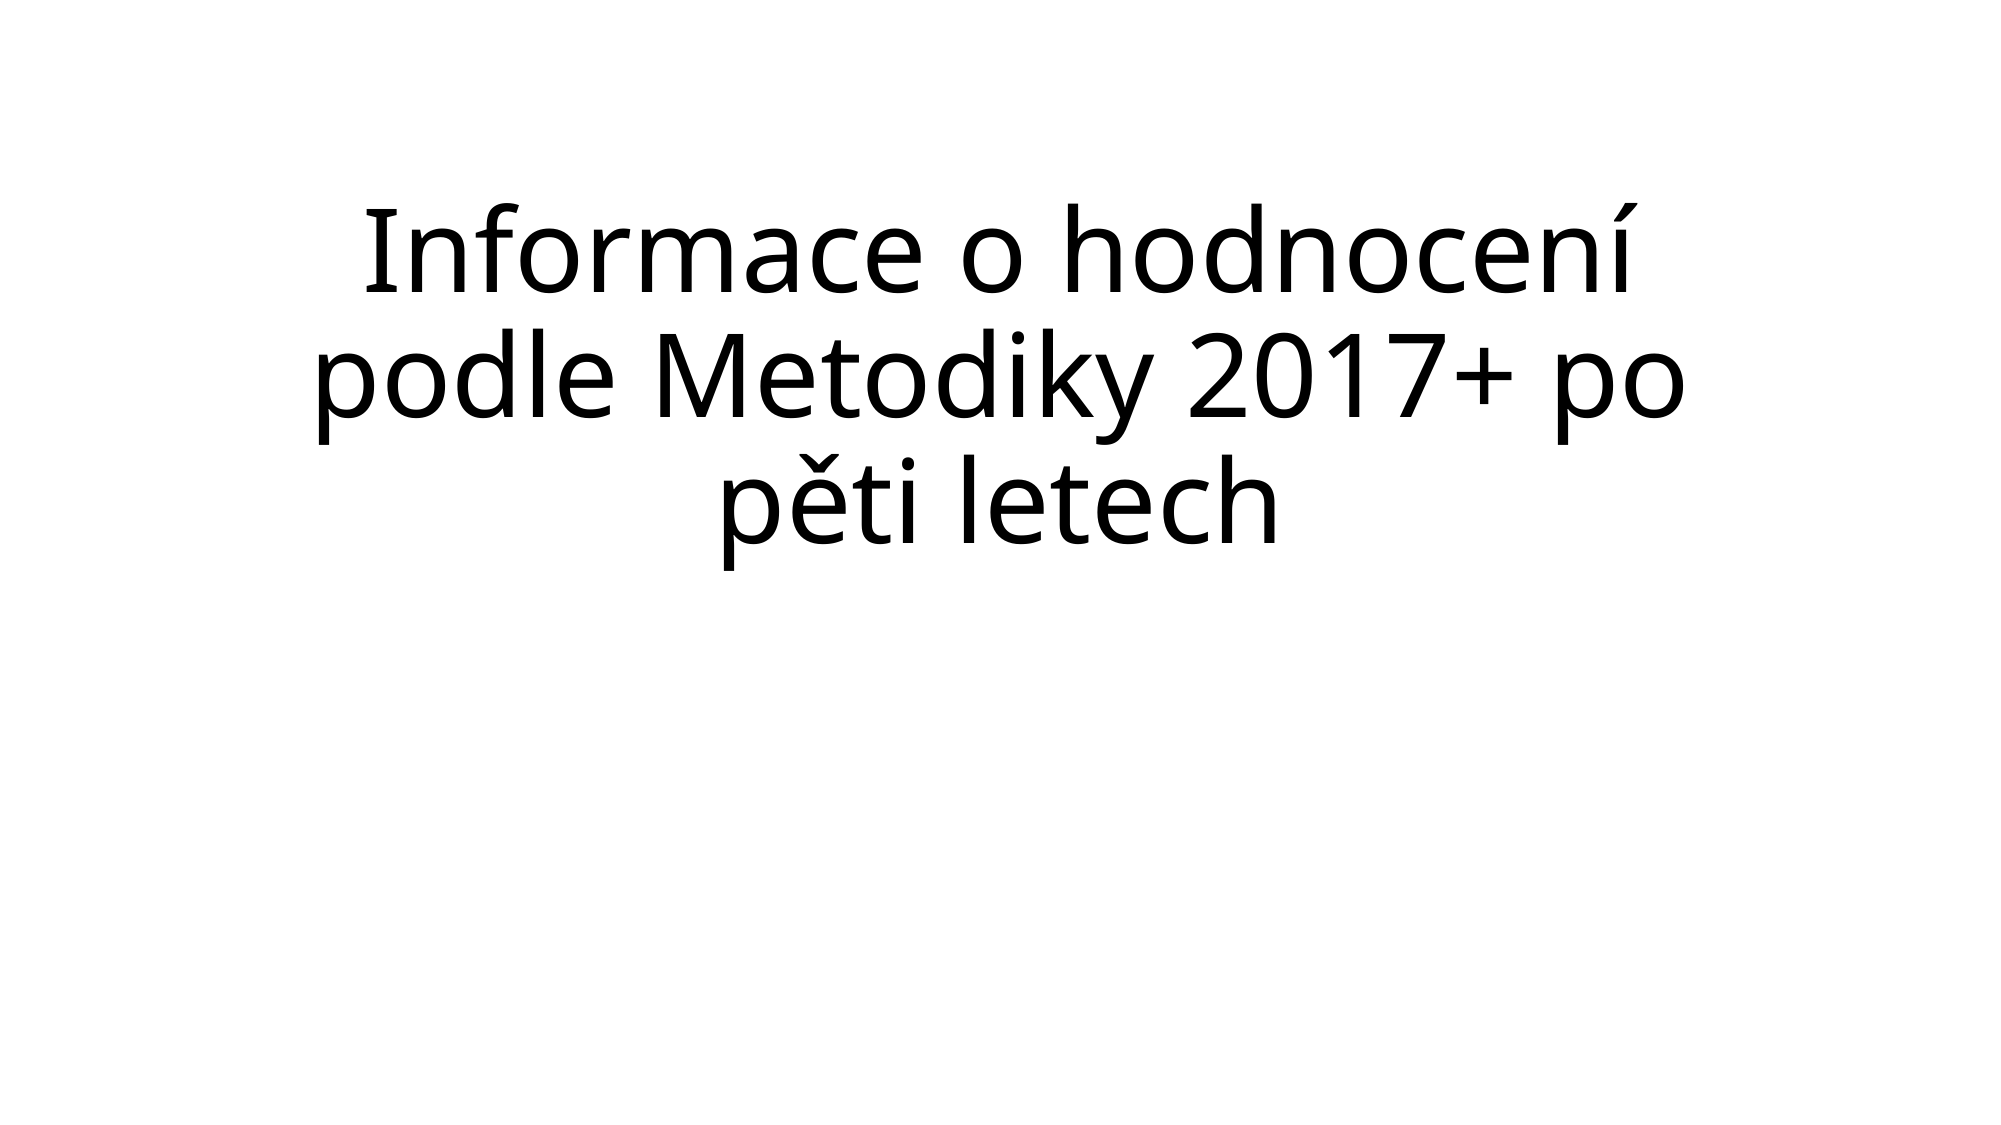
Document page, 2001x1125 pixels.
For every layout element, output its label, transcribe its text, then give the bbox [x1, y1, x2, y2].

title Informace o hodnocení podle Metodiky 2017+ po pěti letech [249, 184, 1750, 576]
